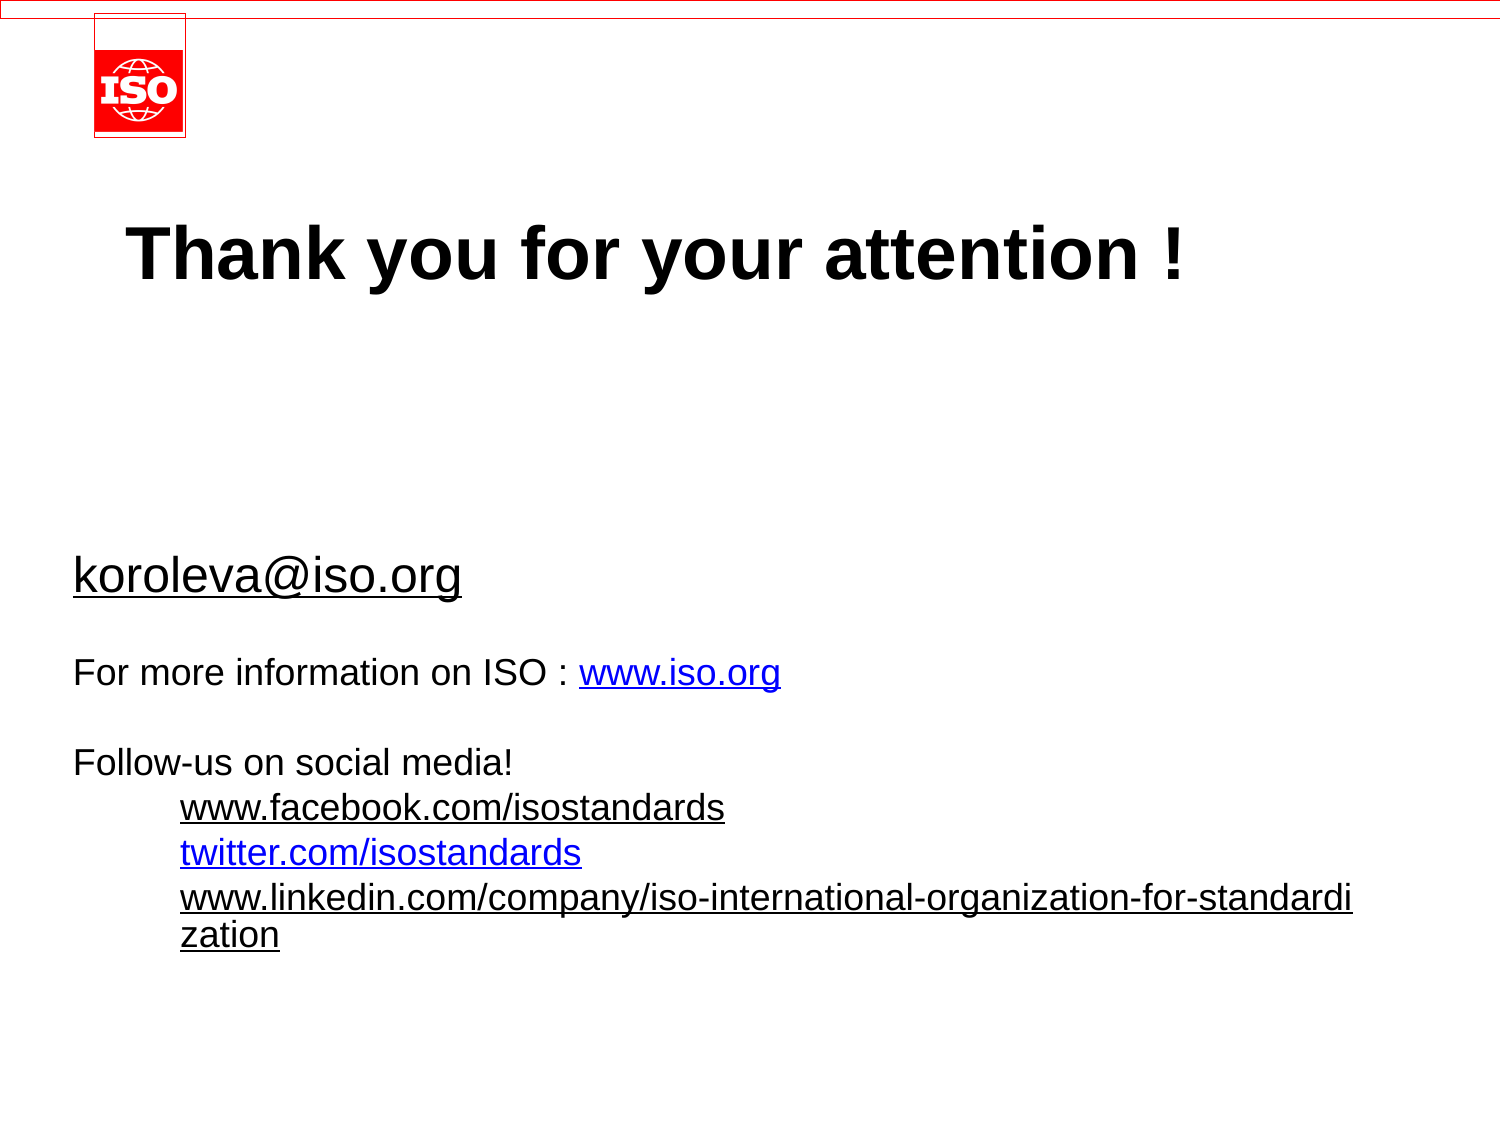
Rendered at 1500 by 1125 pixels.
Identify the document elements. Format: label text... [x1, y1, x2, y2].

title Thank you for your attention ! [0, 178, 1313, 321]
list koroleva@iso.org For more information on ISO : www.iso.org Follow-us on social media! www.facebook.com/isostandards twitter.com/isostandards www.linkedin.com/company/iso-international-organization-for-standardization [58, 435, 1371, 995]
